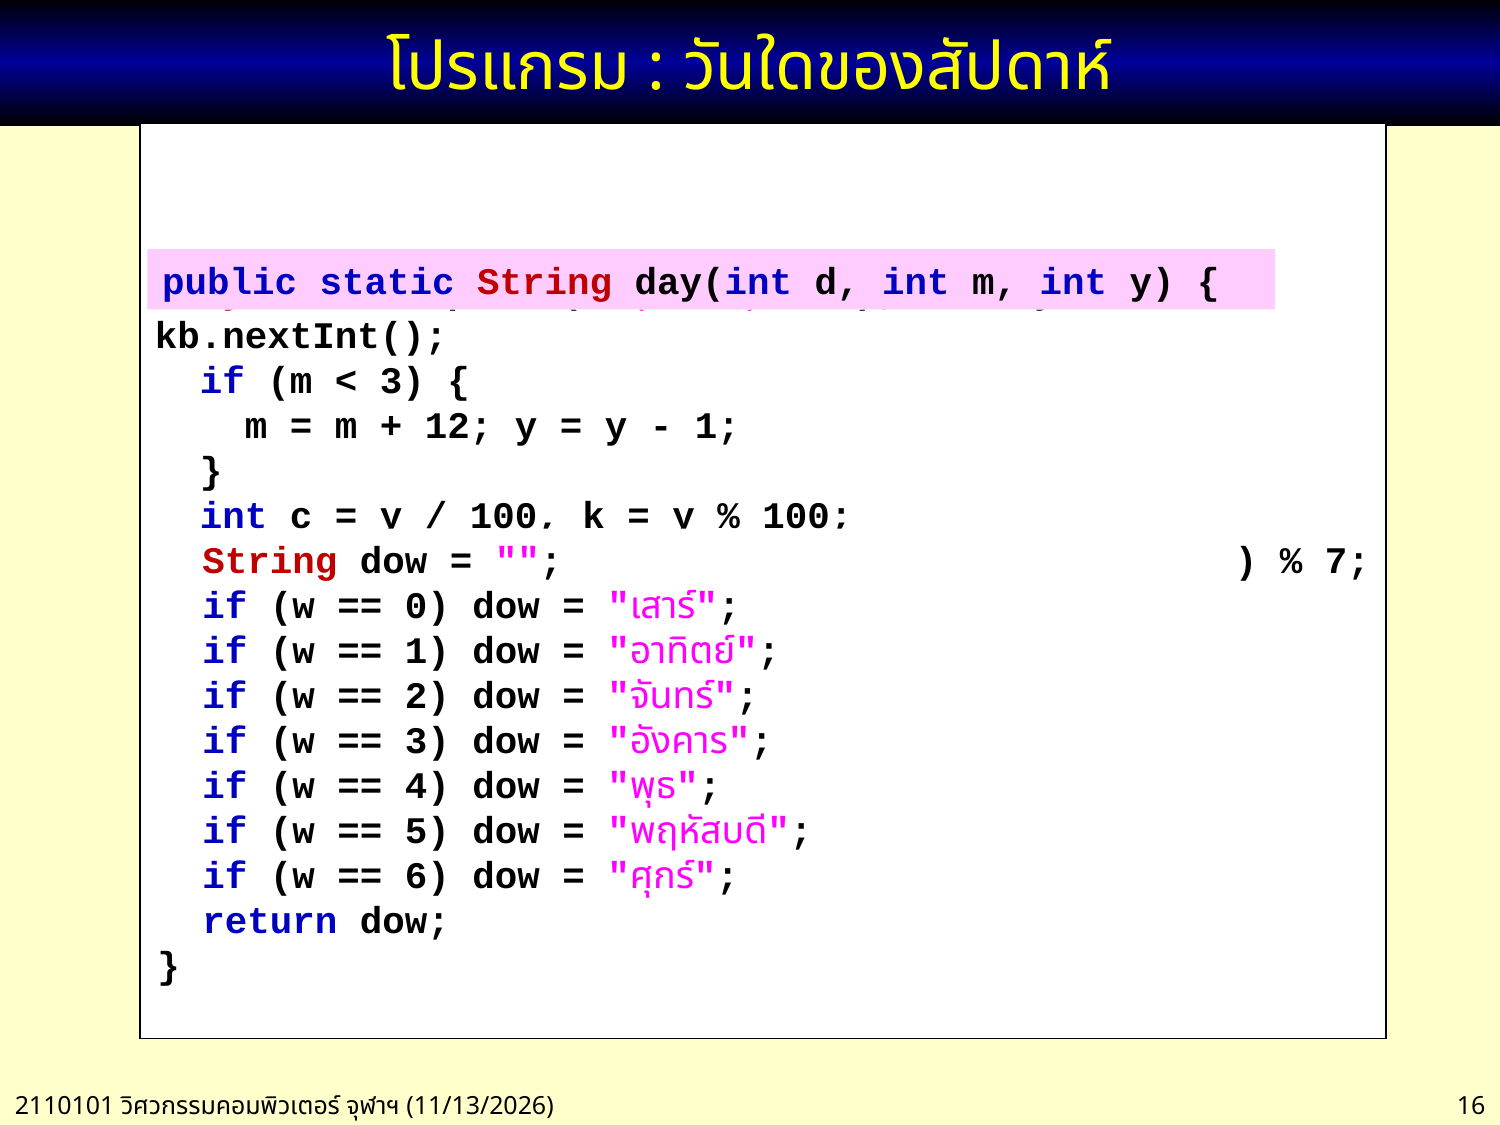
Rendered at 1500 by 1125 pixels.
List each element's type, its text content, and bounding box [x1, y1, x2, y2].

text_box public static String day(int d, int m, int y) { [147, 249, 1275, 310]
title โปรแกรม : วันใดของสัปดาห์ [0, 0, 1500, 126]
text_box [154, 137, 1370, 310]
text_box String dow = ""; if (w == 0) dow = "เสาร์"; if (w == 1) dow = "อาทิตย์"; if (w == 2) dow = "จันทร์"; if (w == 3) dow = "อังคาร"; if (w == 4) dow = "พุธ"; if (w == 5) dow = "พฤหัสบดี"; if (w == 6) dow = "ศุกร์"; return dow; } [142, 528, 1239, 994]
text_box Scanner kb = new Scanner(System.in); System.out.print("วัน = "); int d = kb.nextInt(); System.out.print("เลขเดือน = "); int m = kb.nextInt(); System.out.print("ปี(ค.ศ.) = "); int y = kb.nextInt(); if (m < 3) { m = m + 12; y = y - 1; } int c = y / 100, k = y % 100; int w = (d + 26*(m+1)/10 + k + k/4 + c/4 + 5*c) % 7; if (w == 0) { System.out.println("เสาร์"); } if (w == 1) { System.out.println("อาทิตย์"); } if (w == 2) { System.out.println("จันทร์"); } if (w == 3) { System.out.println("อังคาร"); } if (w == 4) { System.out.println("พุธ"); } if (w == 5) { System.out.println("พฤหัสบดี"); } if (w == 6) { System.out.println("ศุกร์"); } [140, 123, 1387, 1039]
